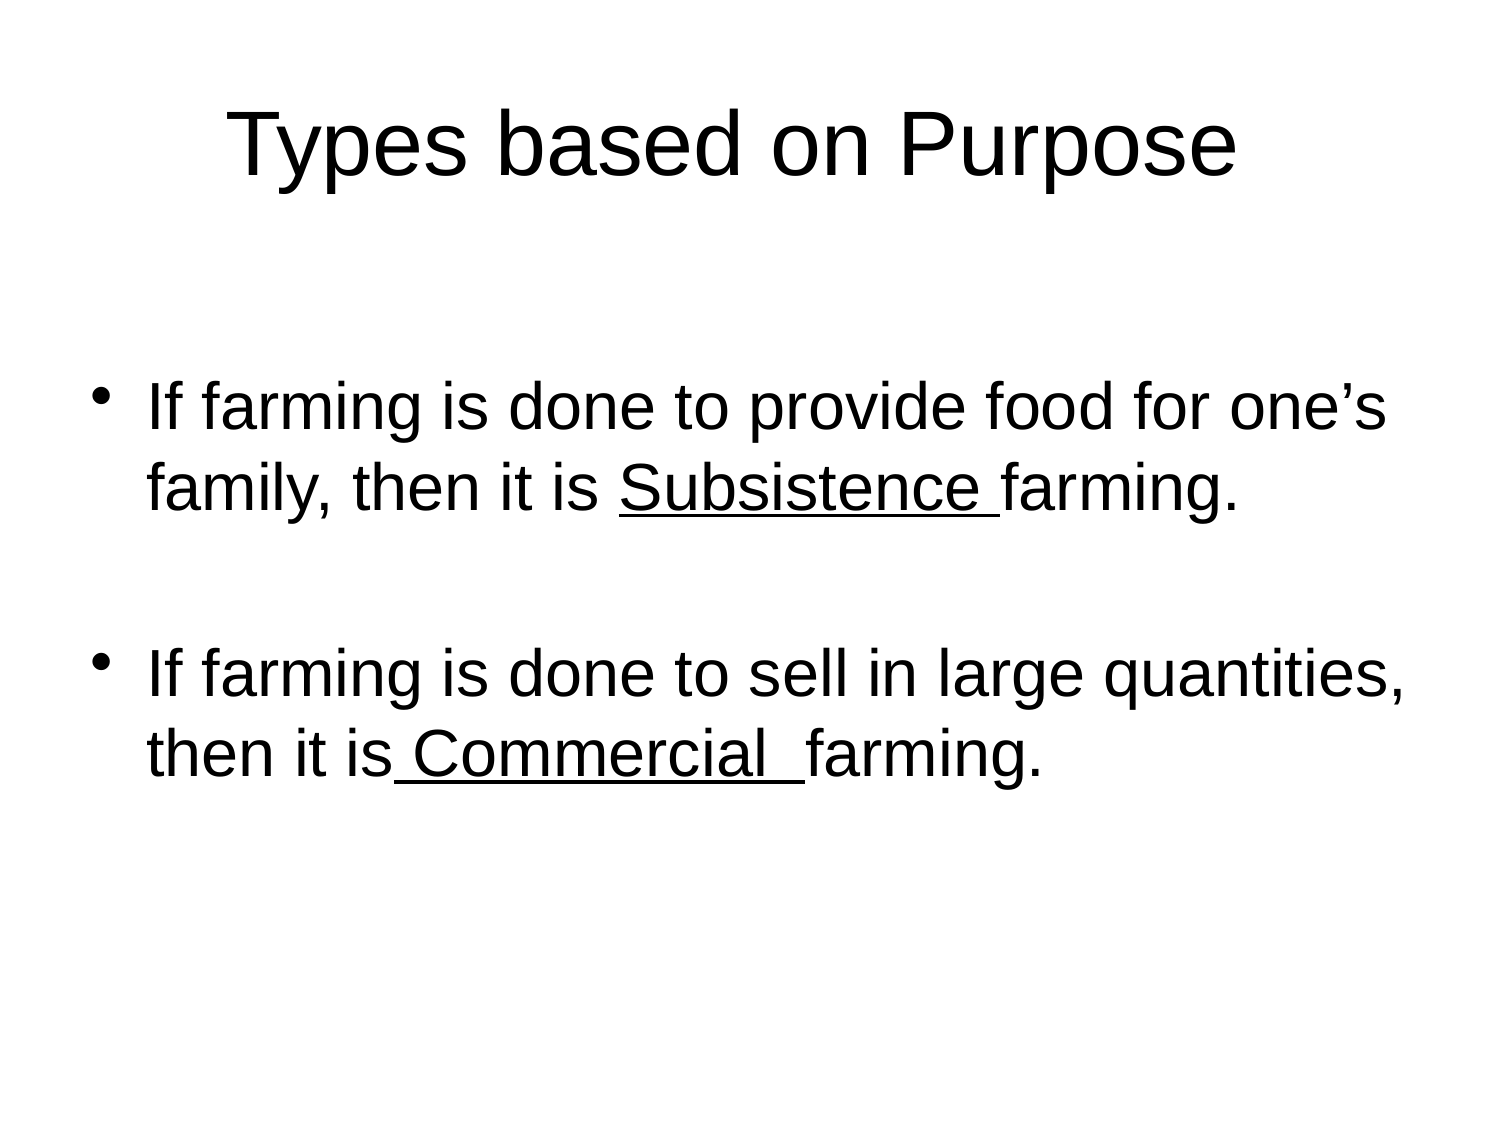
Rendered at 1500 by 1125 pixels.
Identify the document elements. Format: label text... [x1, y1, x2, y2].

title Types based on Purpose [74, 44, 1426, 233]
list If farming is done to provide food for one’s family, then it is Subsistence farming. If farming is done to sell in large quantities, then it is Commercial farming. [74, 262, 1426, 1006]
